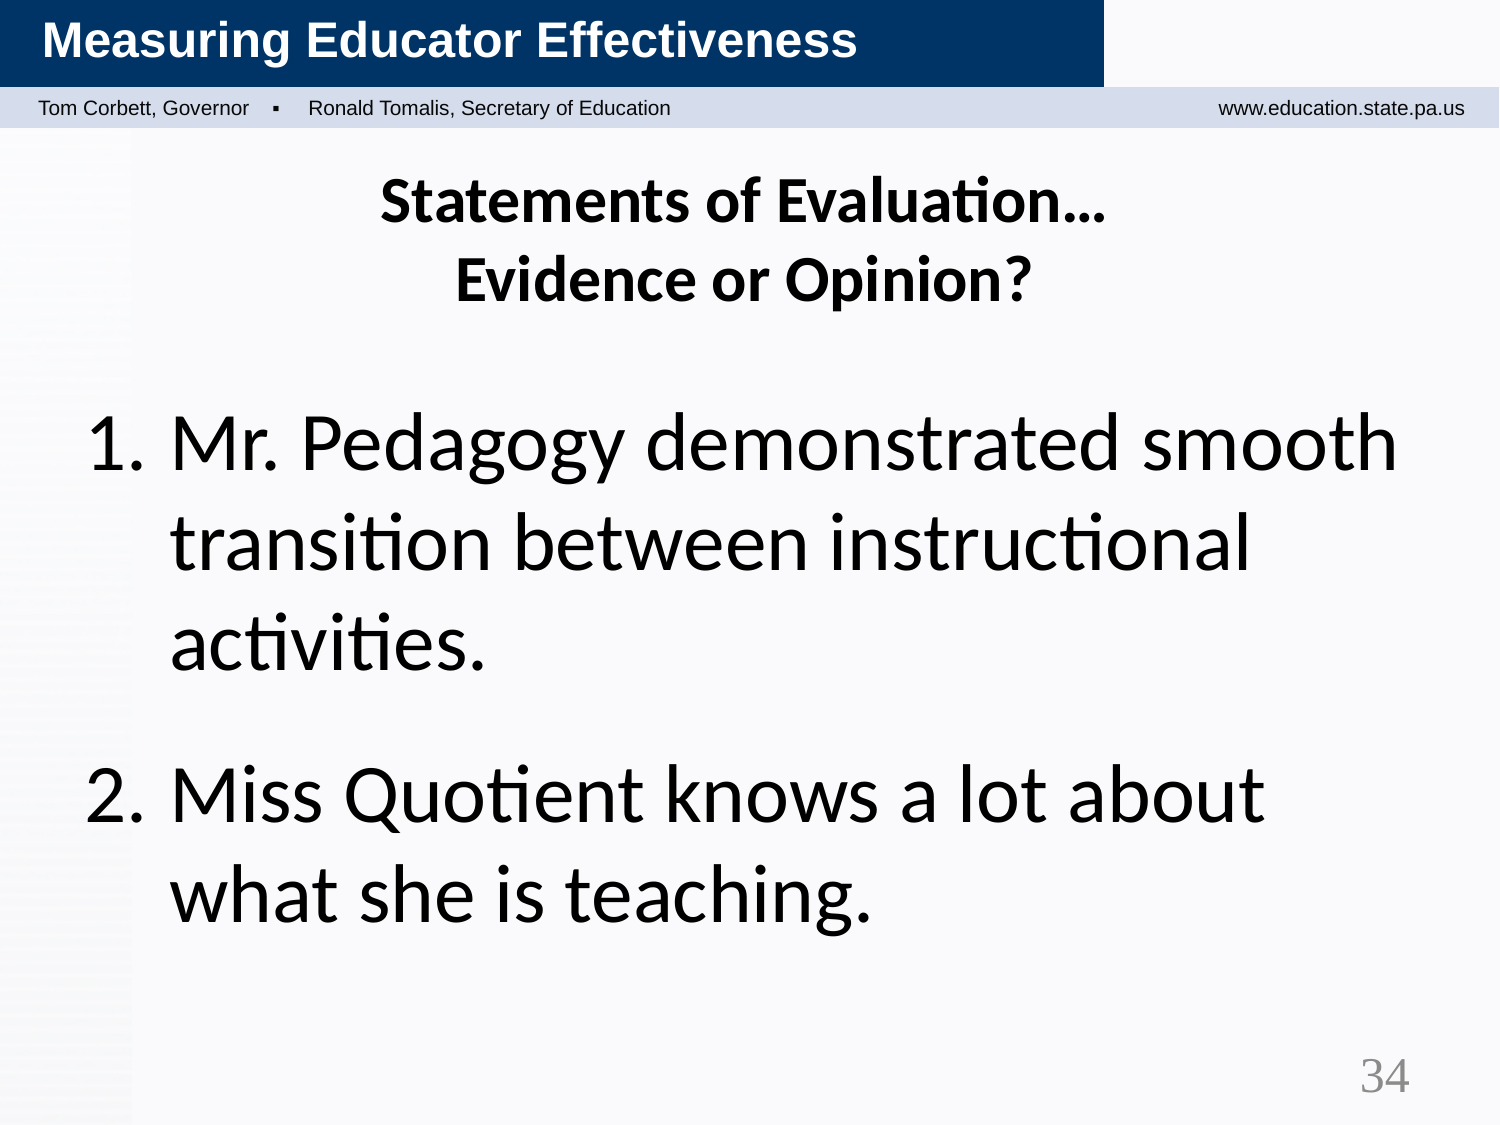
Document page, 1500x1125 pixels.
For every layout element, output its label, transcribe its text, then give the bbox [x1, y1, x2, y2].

slide_number 34 [1074, 1042, 1425, 1103]
title Statements of Evaluation… Evidence or Opinion? [57, 149, 1432, 323]
list Mr. Pedagogy demonstrated smooth transition between instructional activities. Miss Quotient knows a lot about what she is teaching. [62, 338, 1442, 1088]
picture [0, 0, 1500, 1125]
